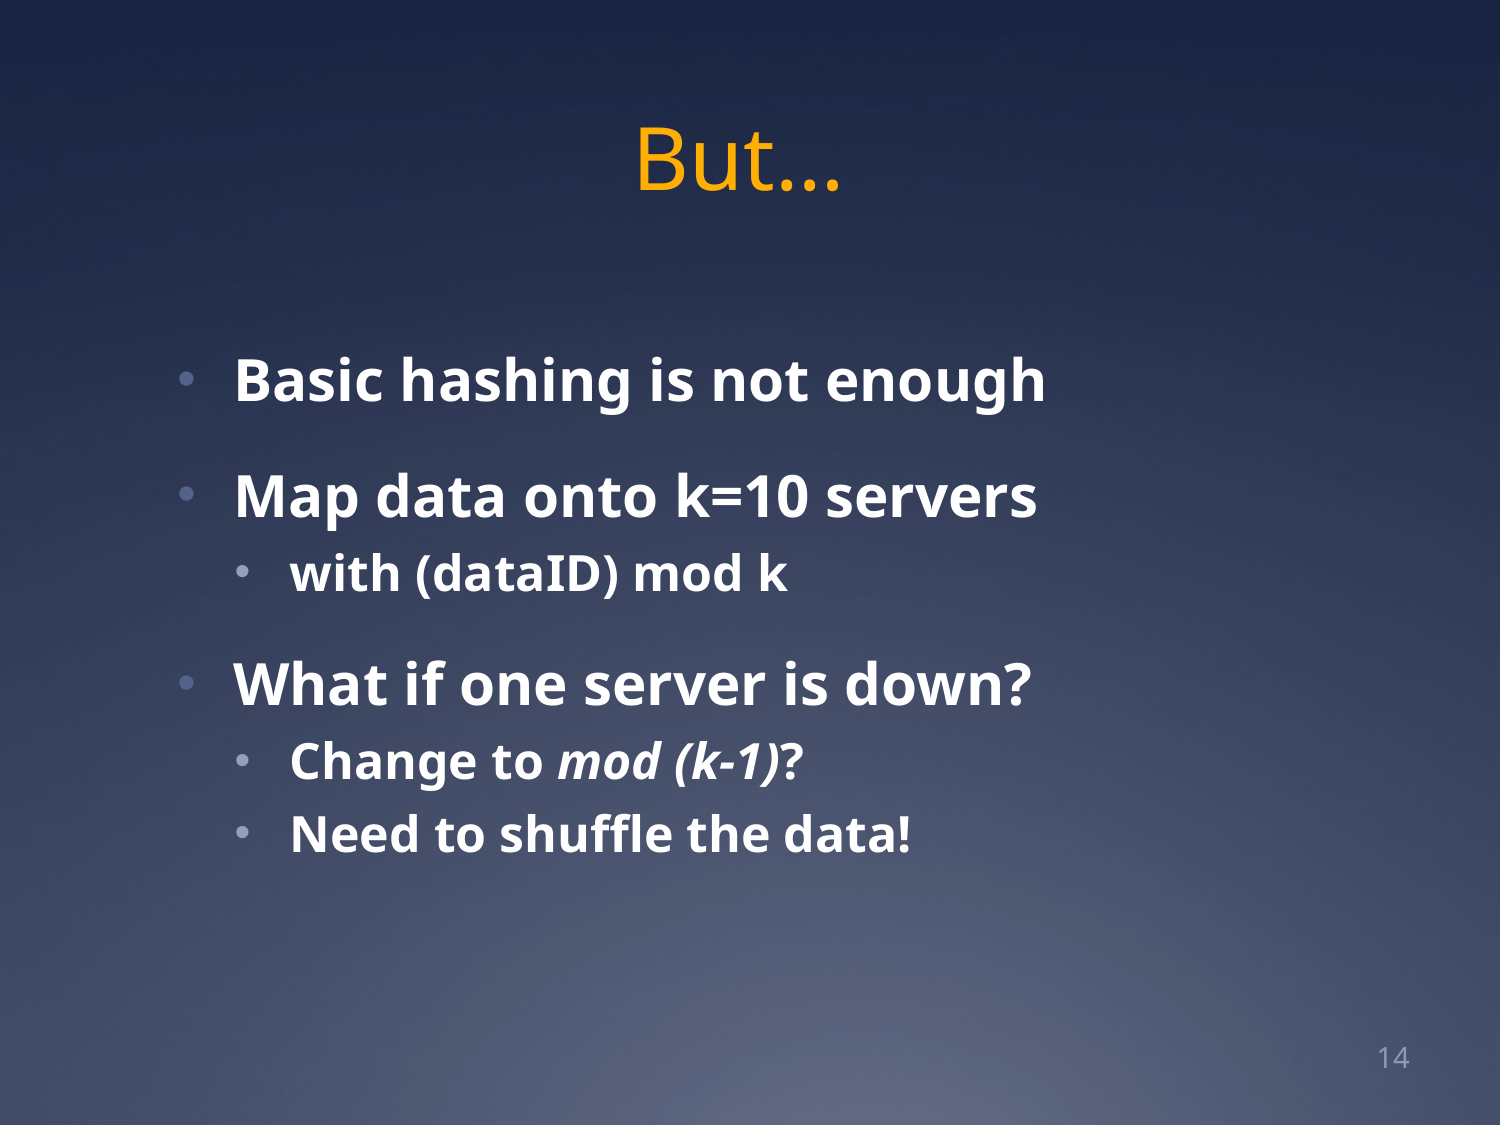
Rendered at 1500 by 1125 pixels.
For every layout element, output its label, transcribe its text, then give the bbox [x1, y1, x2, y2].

title But… [100, 95, 1400, 225]
slide_number 14 [1325, 1029, 1425, 1090]
list Basic hashing is not enough Map data onto k=10 servers with (dataID) mod k What if one server is down? Change to mod (k-1)? Need to shuffle the data! [162, 335, 1338, 1005]
